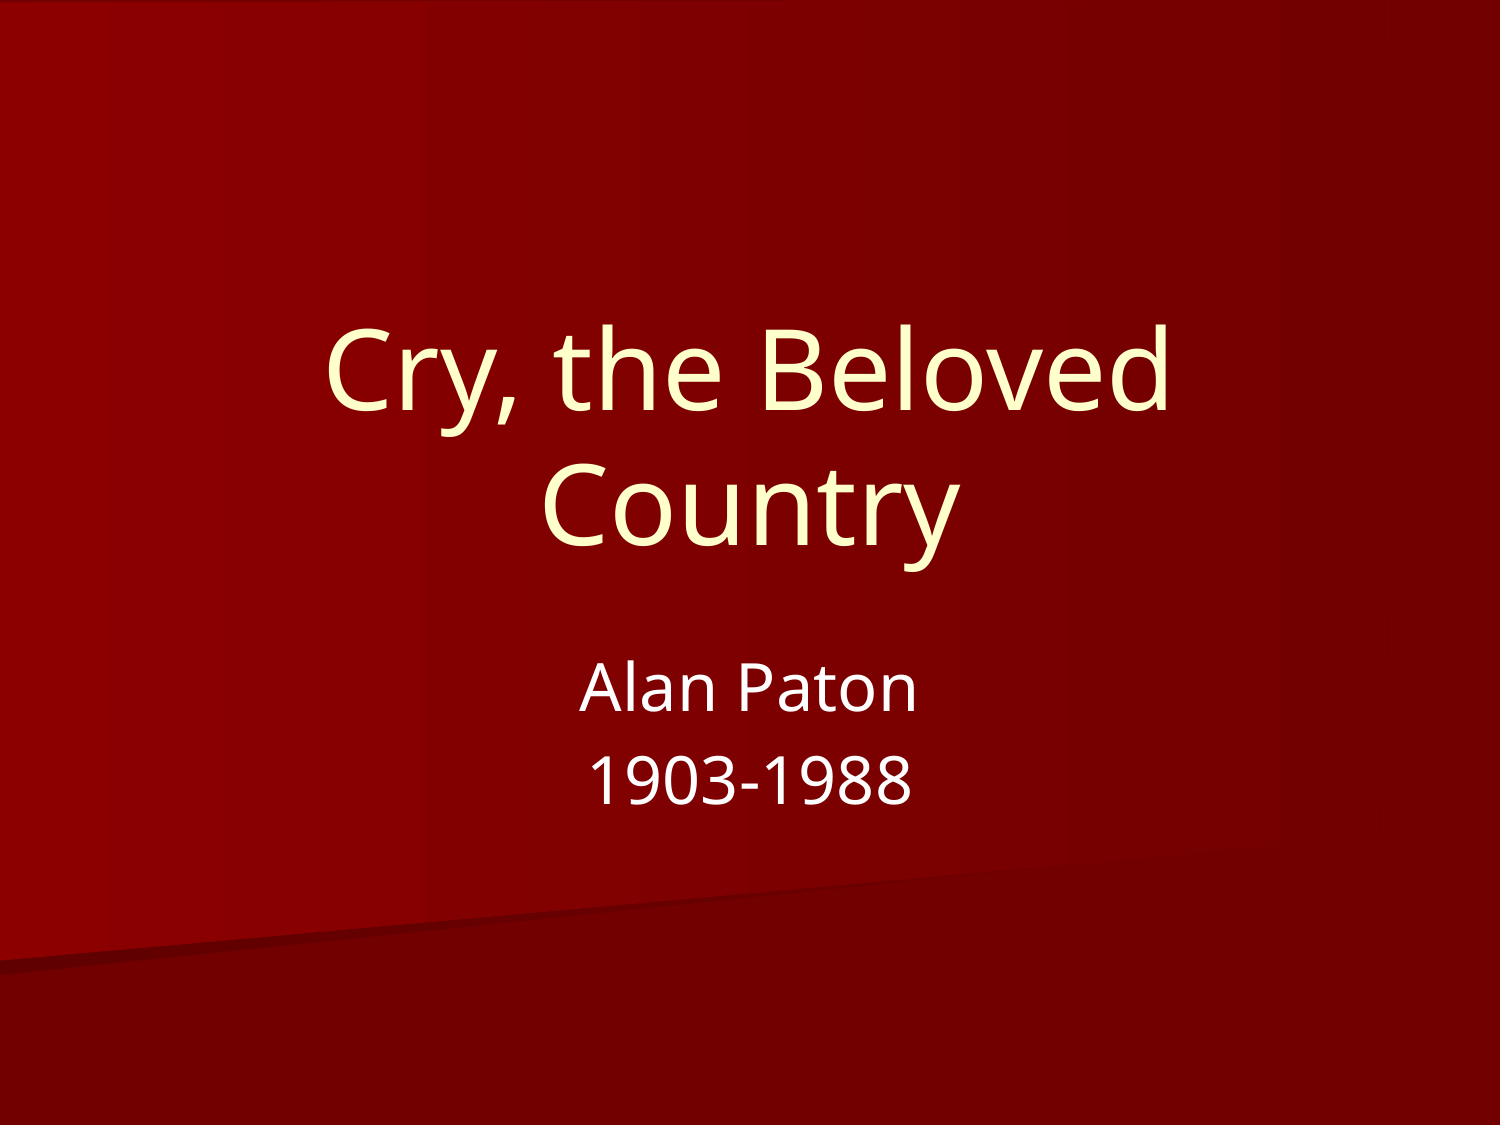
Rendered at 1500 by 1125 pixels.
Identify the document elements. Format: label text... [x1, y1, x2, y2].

title Cry, the Beloved Country [112, 289, 1388, 576]
subtitle Alan Paton 1903-1988 [224, 637, 1276, 926]
